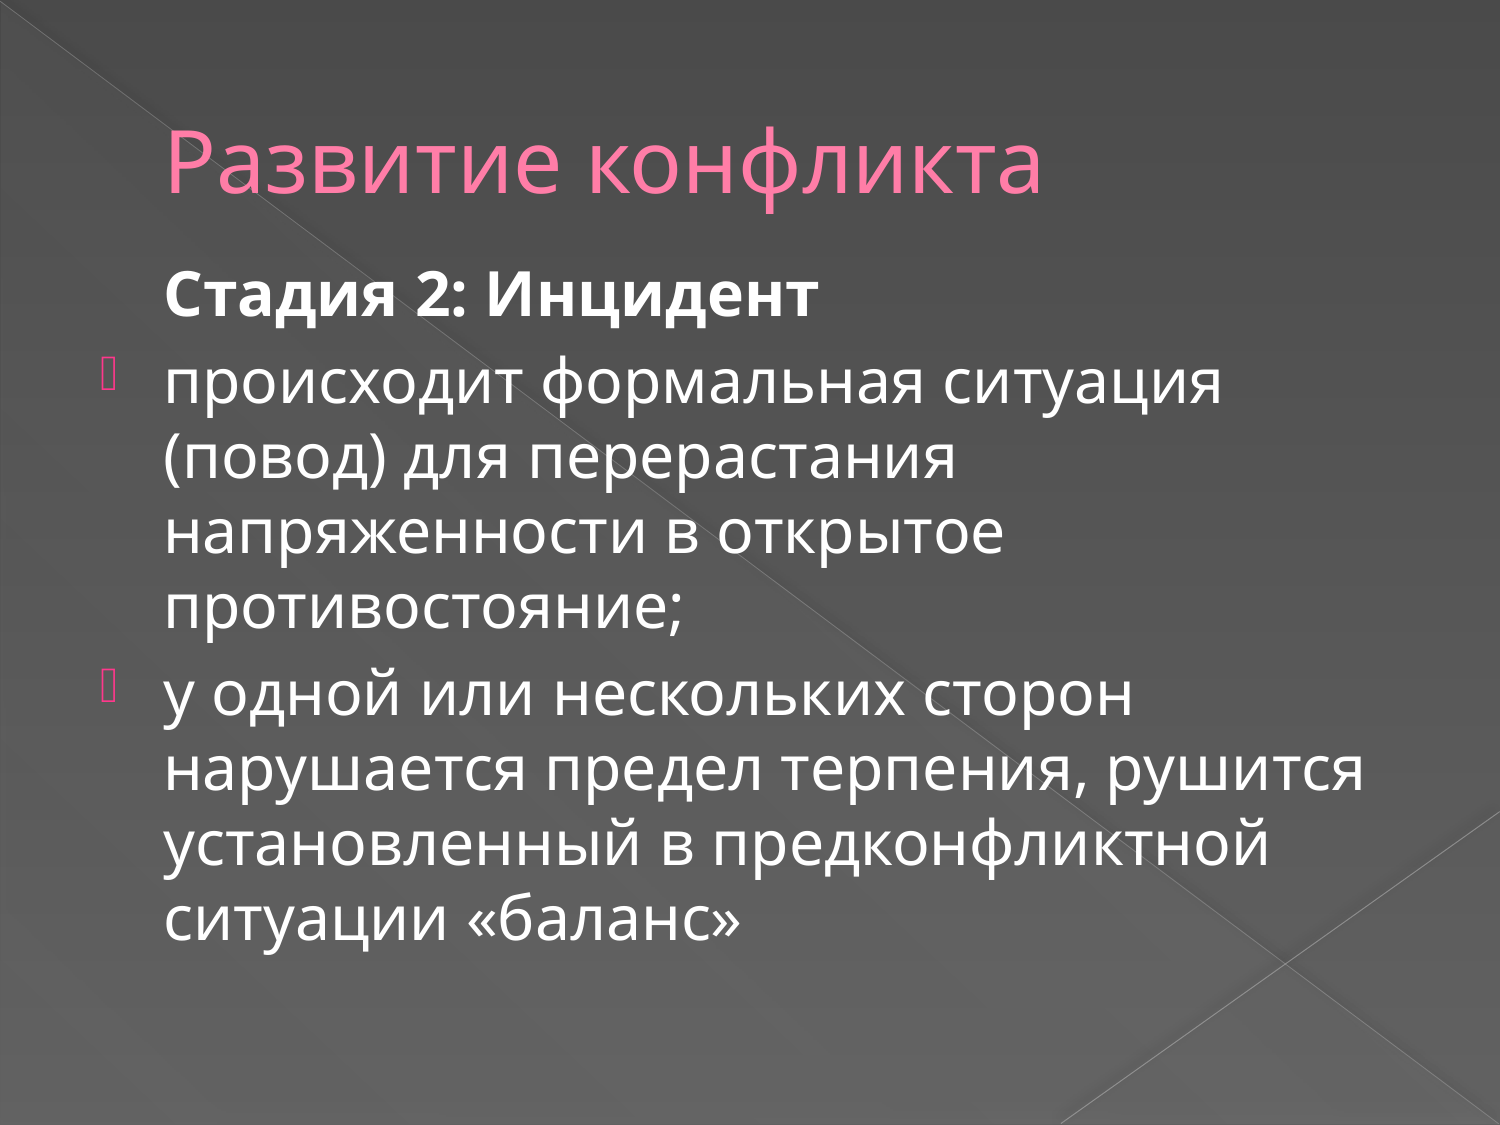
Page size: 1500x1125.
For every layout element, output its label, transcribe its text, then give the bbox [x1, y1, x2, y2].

list Стадия 2: Инцидент происходит формальная ситуация (повод) для перерастания напряженности в открытое противостояние; у одной или нескольких сторон нарушается предел терпения, рушится установленный в предконфликтной ситуации «баланс» [75, 246, 1425, 1043]
title Развитие конфликта [75, 43, 1425, 246]
